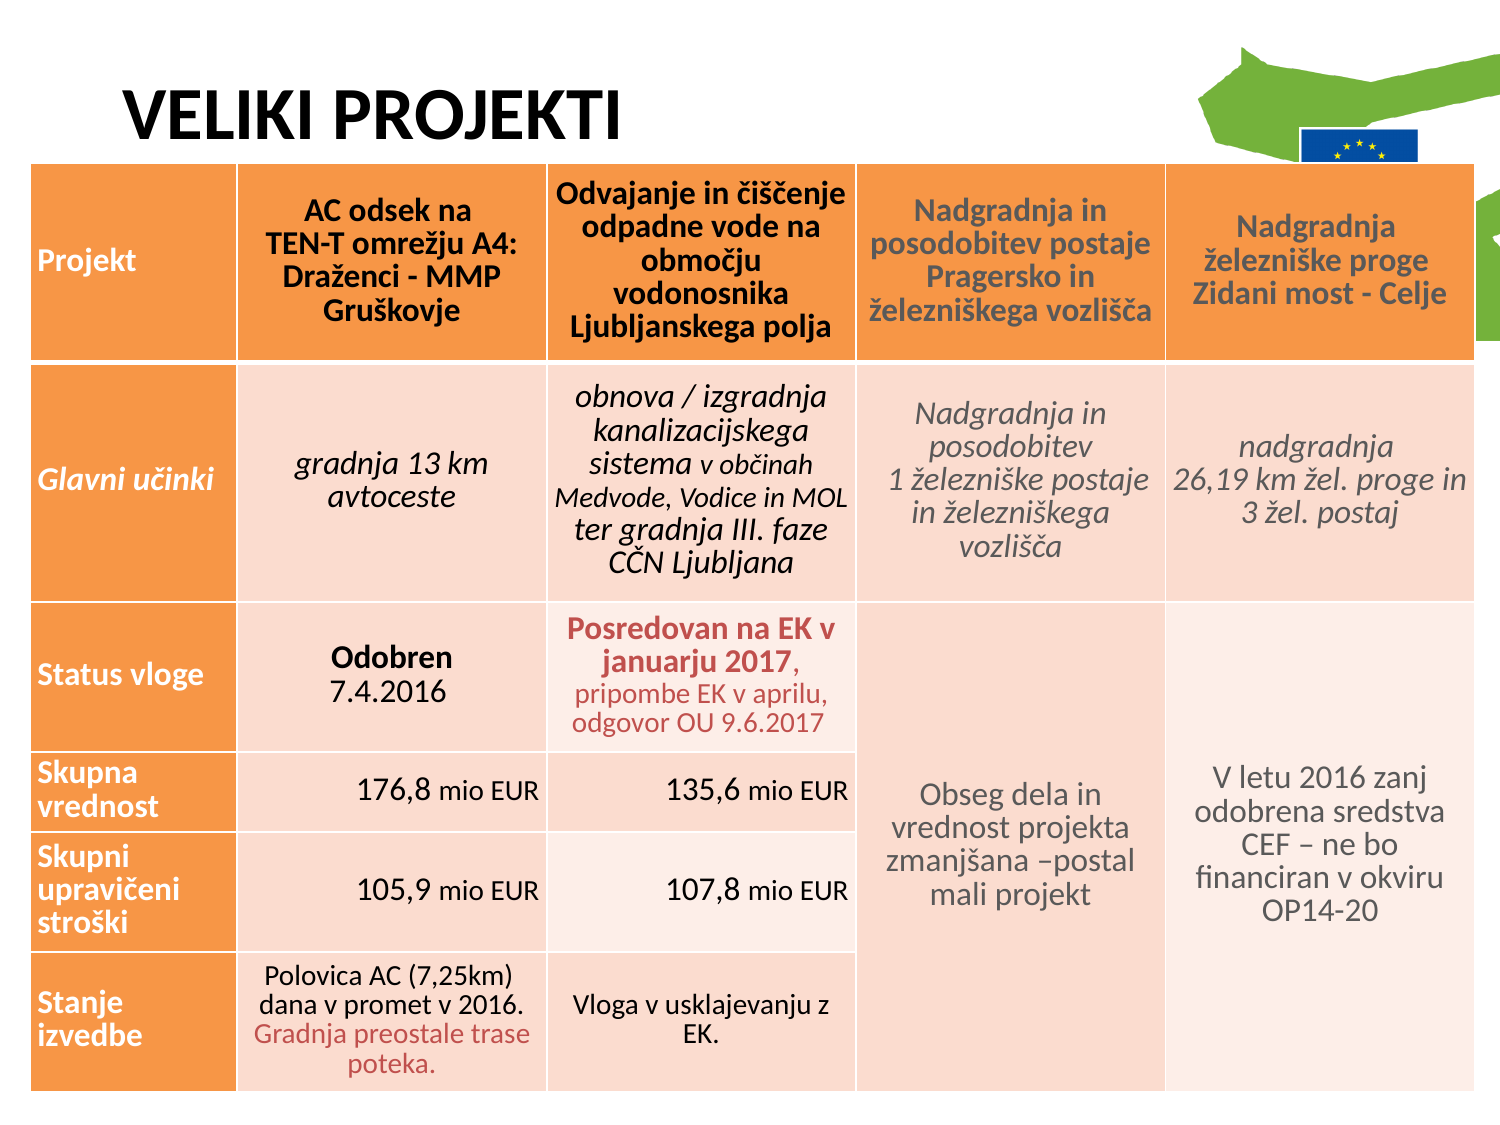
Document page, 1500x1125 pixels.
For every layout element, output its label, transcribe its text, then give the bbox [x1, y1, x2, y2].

table_header Nadgradnja in posodobitev postaje Pragersko in železniškega vozlišča [857, 164, 1165, 360]
picture [1197, 6, 1500, 410]
table_cell Status vloge [31, 603, 236, 751]
table_cell Stanje izvedbe [31, 953, 236, 1091]
table_cell Skupna vrednost [31, 753, 236, 831]
table_cell Odobren 7.4.2016 [238, 603, 546, 751]
table_cell Glavni učinki [31, 365, 236, 601]
table_cell obnova / izgradnja kanalizacijskega sistema v občinah Medvode, Vodice in MOL ter gradnja III. faze CČN Ljubljana [548, 365, 855, 601]
table_cell 135,6 mio EUR [548, 753, 855, 831]
table_cell 176,8 mio EUR [238, 753, 546, 831]
table_cell Skupni upravičeni stroški [31, 833, 236, 951]
table_cell 107,8 mio EUR [548, 833, 855, 951]
table_cell gradnja 13 km avtoceste [238, 365, 546, 601]
table_header Projekt [31, 164, 236, 360]
table_cell Obseg dela in vrednost projekta zmanjšana –postal mali projekt [857, 603, 1165, 1091]
table_cell Posredovan na EK v januarju 2017, pripombe EK v aprilu, odgovor OU 9.6.2017 [548, 603, 855, 751]
table_cell Polovica AC (7,25km) dana v promet v 2016. Gradnja preostale trase poteka. [238, 953, 546, 1091]
table_cell V letu 2016 zanj odobrena sredstva CEF – ne bo financiran v okviru OP14-20 [1166, 603, 1474, 1091]
table_cell Vloga v usklajevanju z EK. [548, 953, 855, 1091]
text_box VELIKI PROJEKTI [107, 56, 1275, 162]
table_header Nadgradnja železniške proge Zidani most - Celje [1166, 164, 1474, 360]
table_cell 105,9 mio EUR [238, 833, 546, 951]
table_cell nadgradnja 26,19 km žel. proge in 3 žel. postaj [1166, 365, 1474, 601]
table_header Odvajanje in čiščenje odpadne vode na območju vodonosnika Ljubljanskega polja [548, 164, 855, 360]
table_cell Nadgradnja in posodobitev 1 železniške postaje in železniškega vozlišča [857, 365, 1165, 601]
table_header AC odsek na TEN-T omrežju A4: Draženci - MMP Gruškovje [238, 164, 546, 360]
